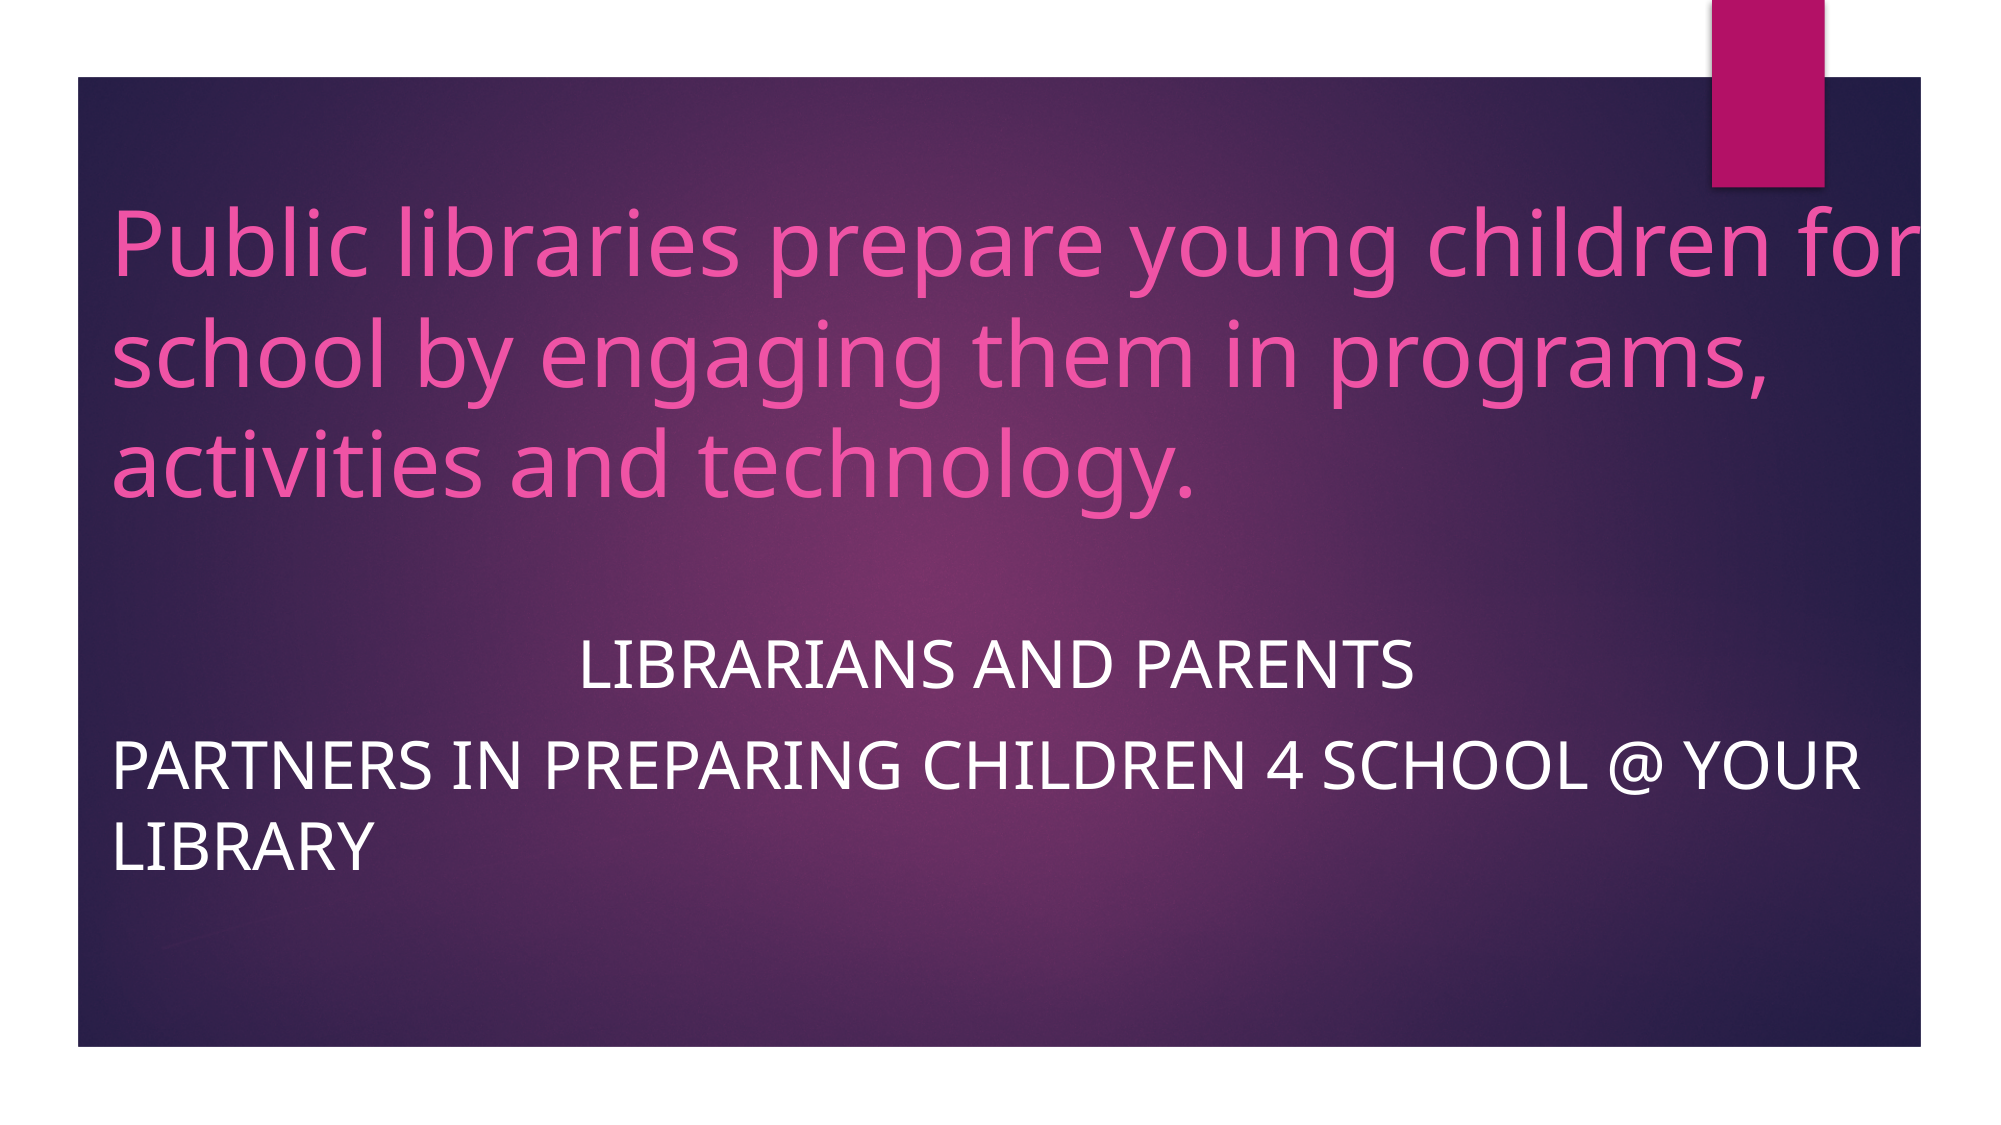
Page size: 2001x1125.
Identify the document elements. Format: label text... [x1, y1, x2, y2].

title Public libraries prepare young children for school by engaging them in programs, activities and technology. [95, 0, 1959, 523]
subtitle Librarians and Parents Partners in preparing children 4 school @ your library [95, 614, 1899, 1008]
